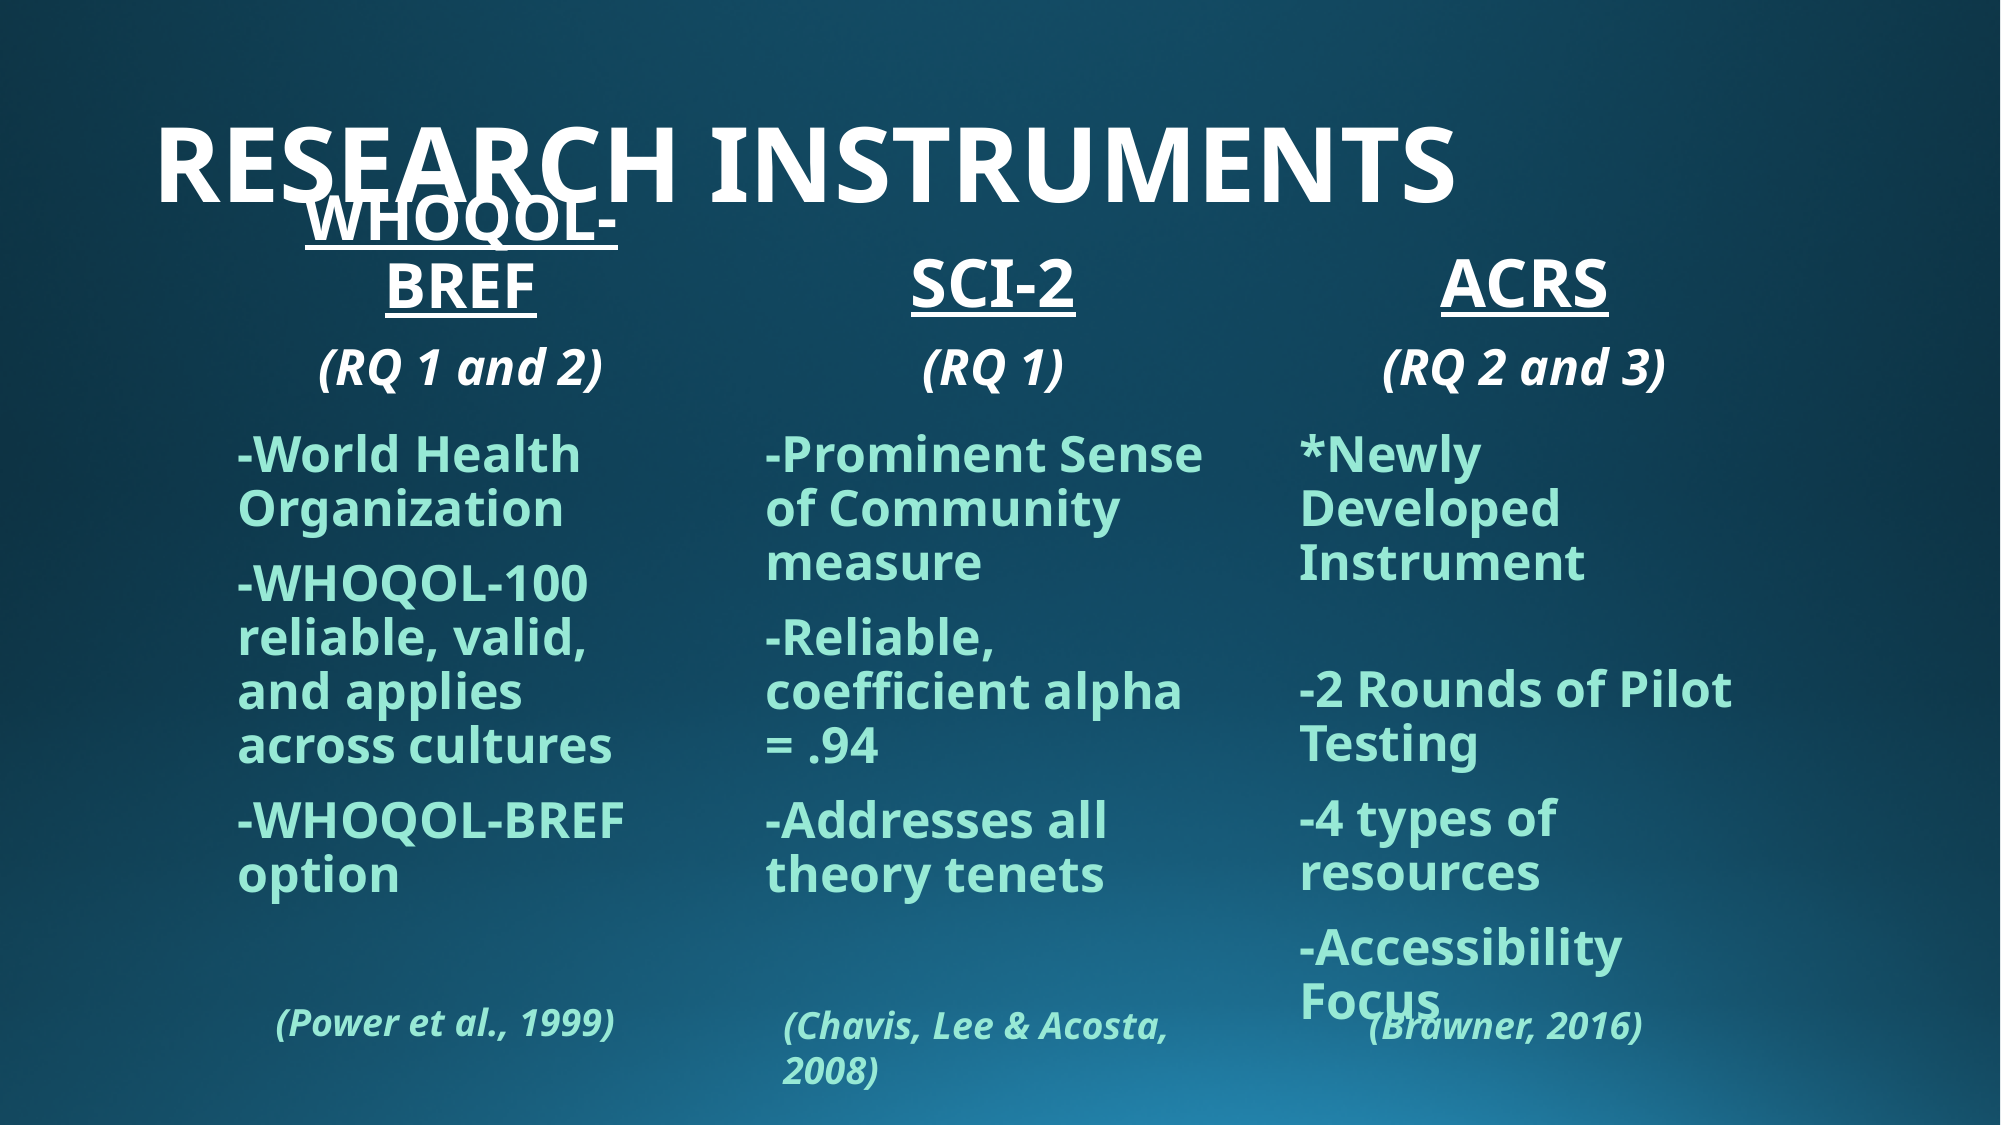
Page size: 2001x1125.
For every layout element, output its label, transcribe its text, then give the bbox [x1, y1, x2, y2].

text_box (Brawner, 2016) [1234, 994, 1778, 1054]
title RESEARCH INSTRUMENTS [137, 59, 1863, 278]
list -World Health Organization -WHOQOL-100 reliable, valid, and applies across cultures -WHOQOL-BREF option [222, 421, 703, 1011]
list WHOQOL-BREF (RQ 1 and 2) [219, 309, 703, 404]
list SCI-2 (RQ 1) [752, 309, 1235, 404]
list -Prominent Sense of Community measure -Reliable, coefficient alpha = .94 -Addresses all theory tenets [750, 421, 1235, 994]
list ACRS (RQ 2 and 3) [1284, 309, 1766, 404]
list *Newly Developed Instrument -2 Rounds of Pilot Testing -4 types of resources -Accessibility Focus [1284, 421, 1766, 994]
picture [0, 0, 2001, 1125]
text_box (Chavis, Lee & Acosta, 2008) [768, 994, 1252, 1099]
text_box (Power et al., 1999) [260, 991, 769, 1052]
